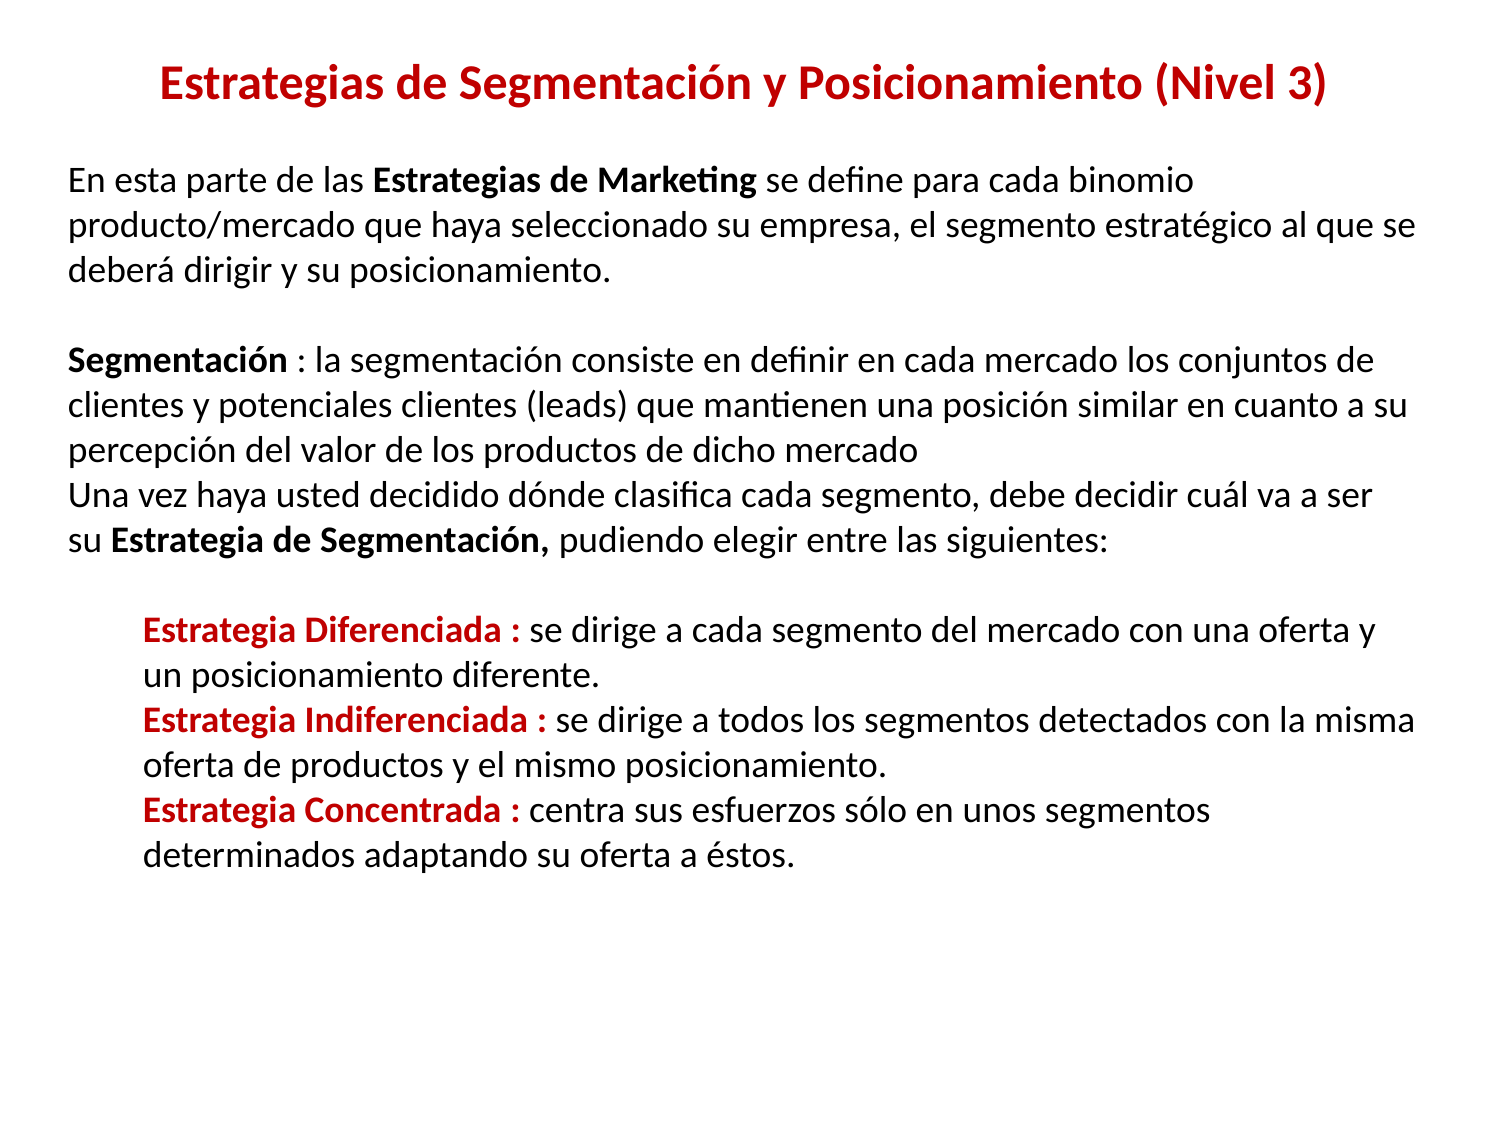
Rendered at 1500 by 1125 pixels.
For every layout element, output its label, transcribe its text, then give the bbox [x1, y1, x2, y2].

text_box Estrategias de Segmentación y Posicionamiento (Nivel 3) En esta parte de las Estrategias de Marketing se define para cada binomio producto/mercado que haya seleccionado su empresa, el segmento estratégico al que se deberá dirigir y su posicionamiento. Segmentación : la segmentación consiste en definir en cada mercado los conjuntos de clientes y potenciales clientes (leads) que mantienen una posición similar en cuanto a su percepción del valor de los productos de dicho mercado Una vez haya usted decidido dónde clasifica cada segmento, debe decidir cuál va a ser su Estrategia de Segmentación, pudiendo elegir entre las siguientes: Estrategia Diferenciada : se dirige a cada segmento del mercado con una oferta y un posicionamiento diferente. Estrategia Indiferenciada : se dirige a todos los segmentos detectados con la misma oferta de productos y el mismo posicionamiento. Estrategia Concentrada : centra sus esfuerzos sólo en unos segmentos determinados adaptando su oferta a éstos. [53, 42, 1436, 928]
